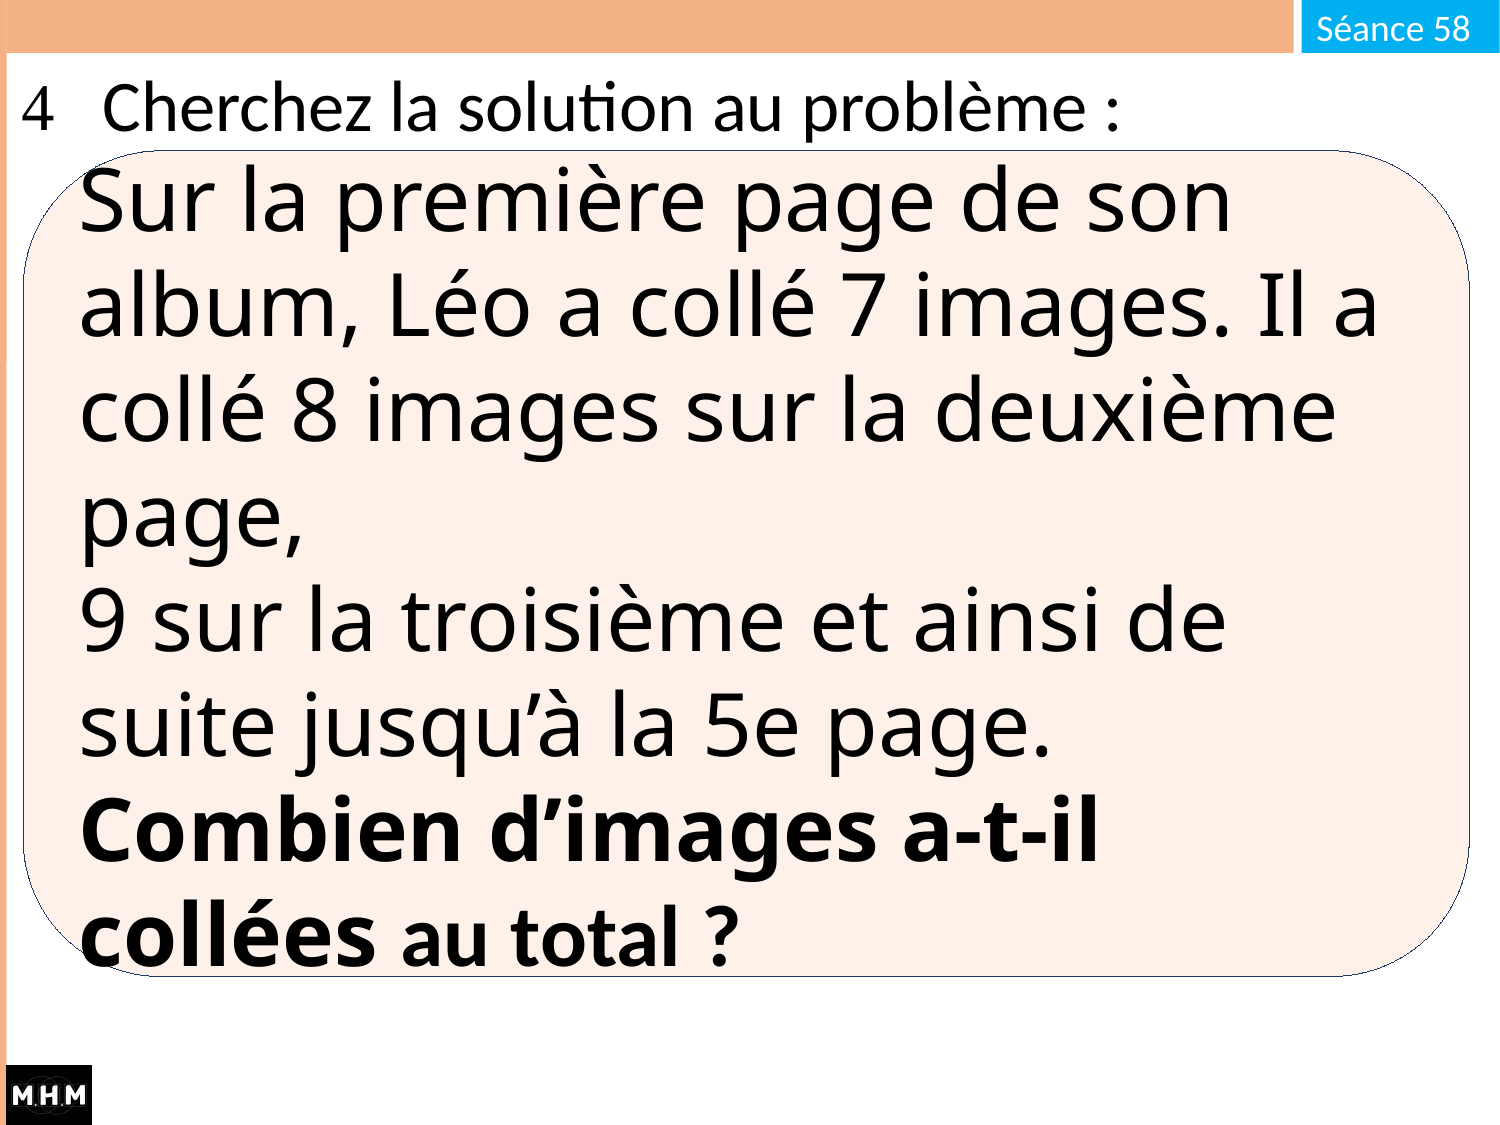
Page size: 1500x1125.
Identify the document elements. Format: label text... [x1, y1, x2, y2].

text_box Sur la première page de son album, Léo a collé 7 images. Il a collé 8 images sur la deuxième page, 9 sur la troisième et ainsi de suite jusqu’à la 5e page. Combien d’images a-t-il collées au total ? [23, 150, 1470, 977]
picture [6, 1065, 92, 1125]
title Cherchez la solution au problème : [87, 32, 1381, 157]
